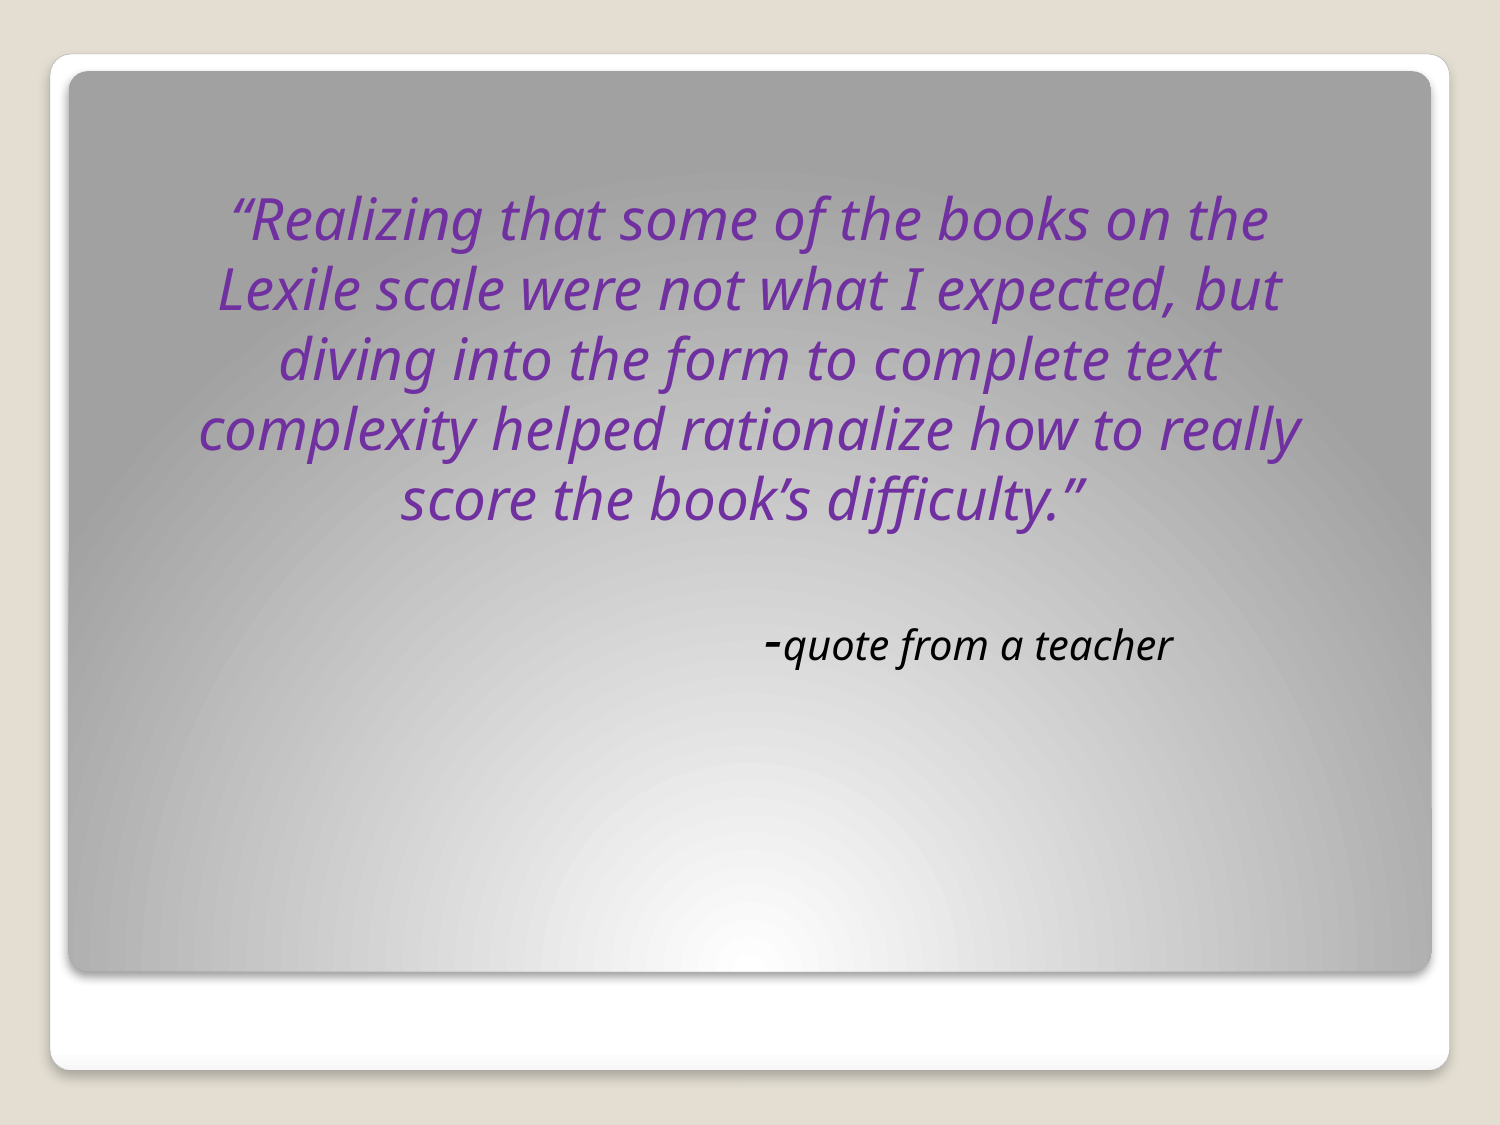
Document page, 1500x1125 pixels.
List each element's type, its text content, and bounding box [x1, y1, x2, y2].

text_box “Realizing that some of the books on the Lexile scale were not what I expected, but diving into the form to complete text complexity helped rationalize how to really score the book’s difficulty.” -quote from a teacher [149, 174, 1350, 680]
